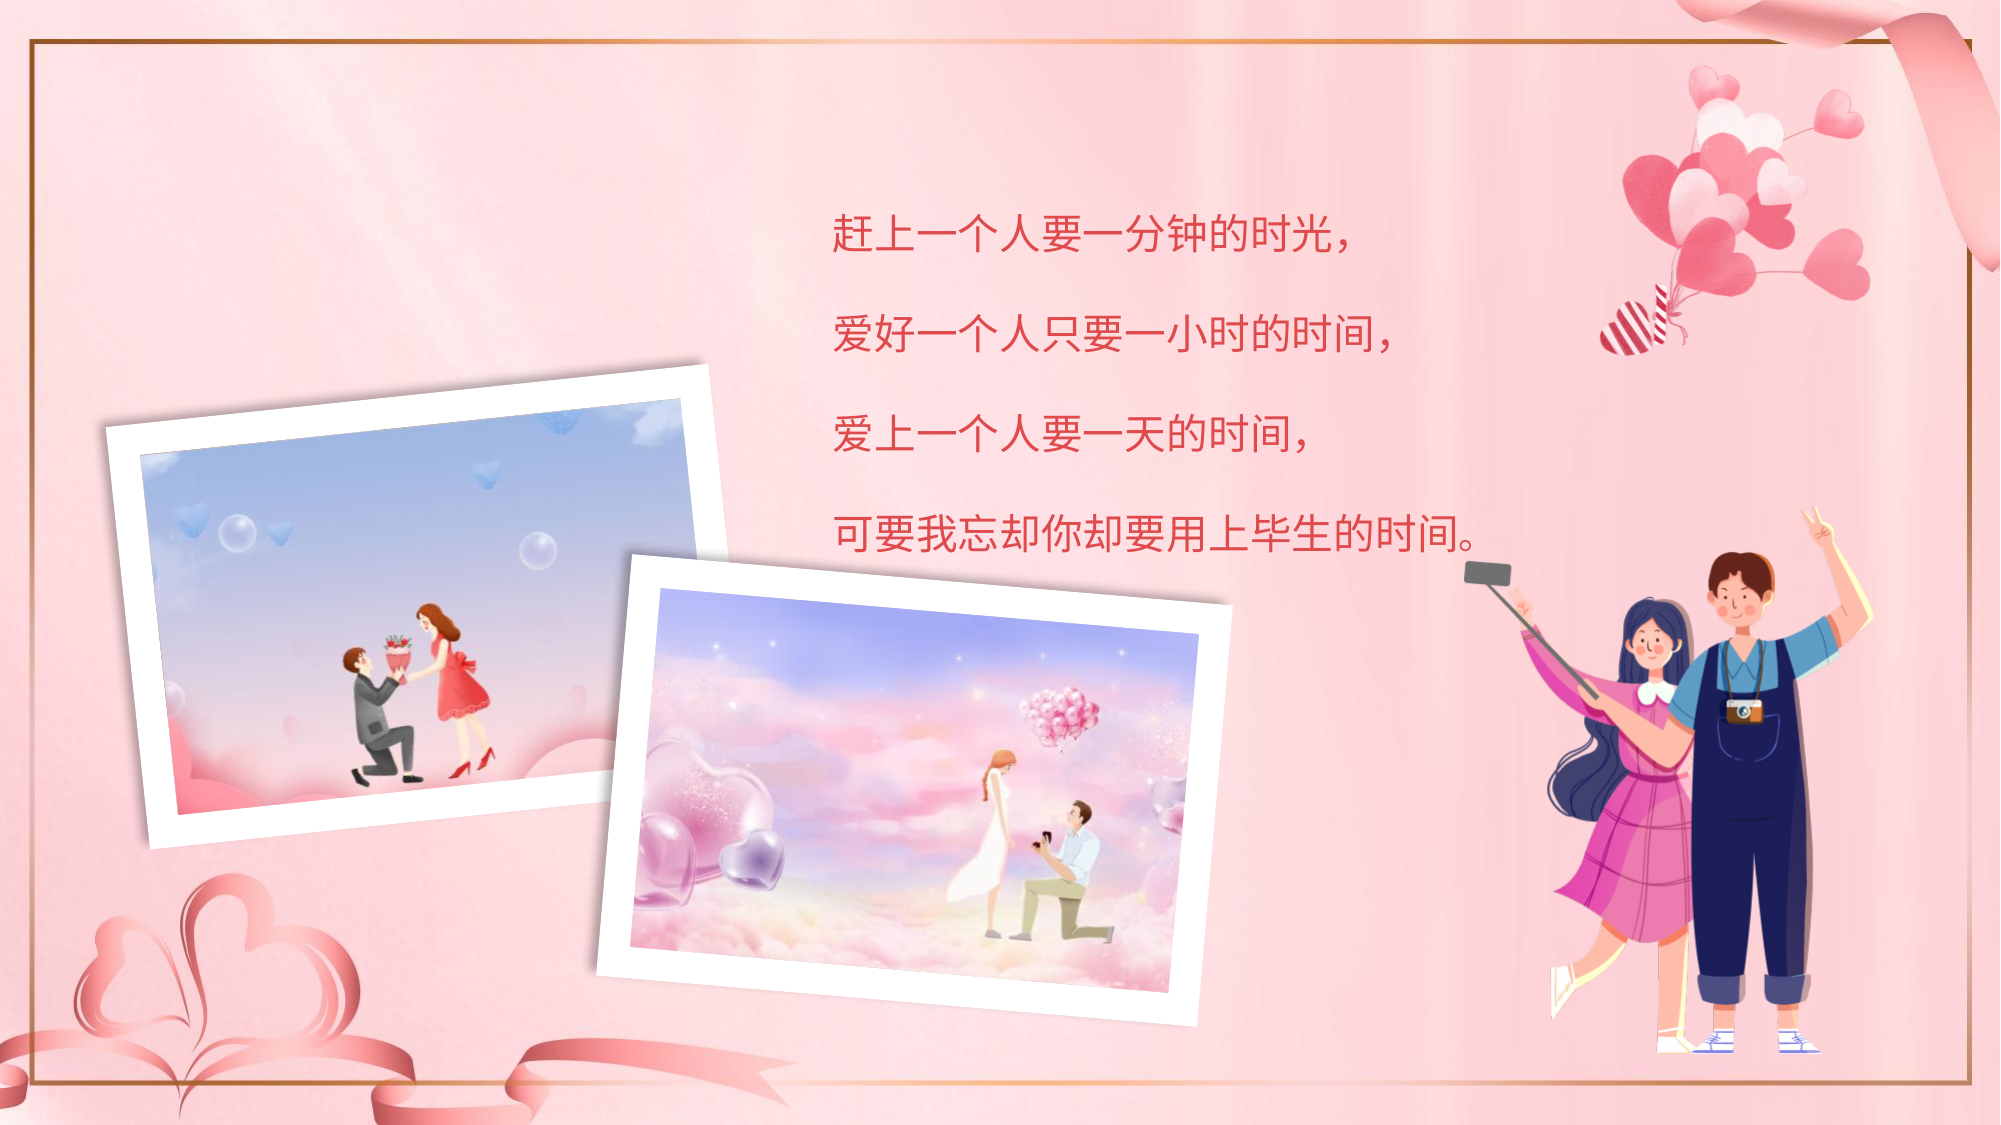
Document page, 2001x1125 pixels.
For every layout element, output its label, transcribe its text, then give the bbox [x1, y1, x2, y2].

text_box 赶上一个人要一分钟的时光， 爱好一个人只要一小时的时间， 爱上一个人要一天的时间， 可要我忘却你却要用上毕生的时间。 [817, 150, 1818, 656]
picture [0, 0, 2001, 1125]
